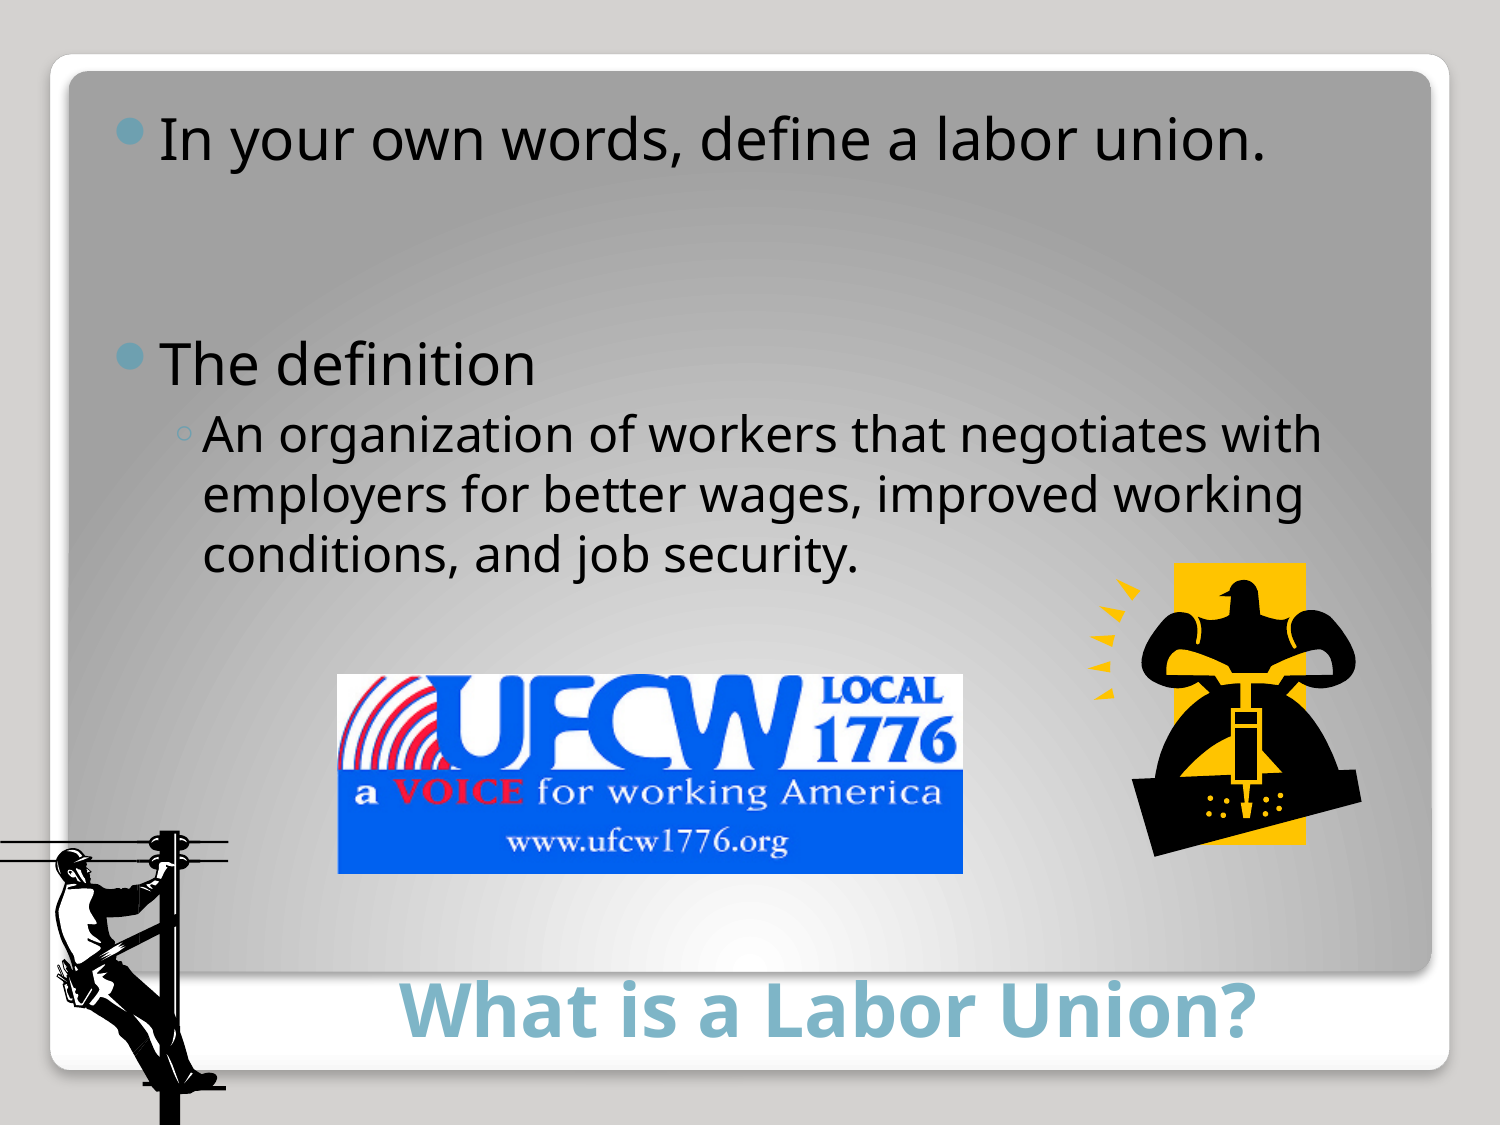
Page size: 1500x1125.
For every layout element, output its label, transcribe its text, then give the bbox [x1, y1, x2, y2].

title What is a Labor Union? [236, 887, 1500, 1060]
picture [1087, 562, 1362, 857]
picture [0, 830, 229, 1125]
picture [337, 674, 963, 874]
list In your own words, define a labor union. The definition An organization of workers that negotiates with employers for better wages, improved working conditions, and job security. [82, 86, 1425, 774]
